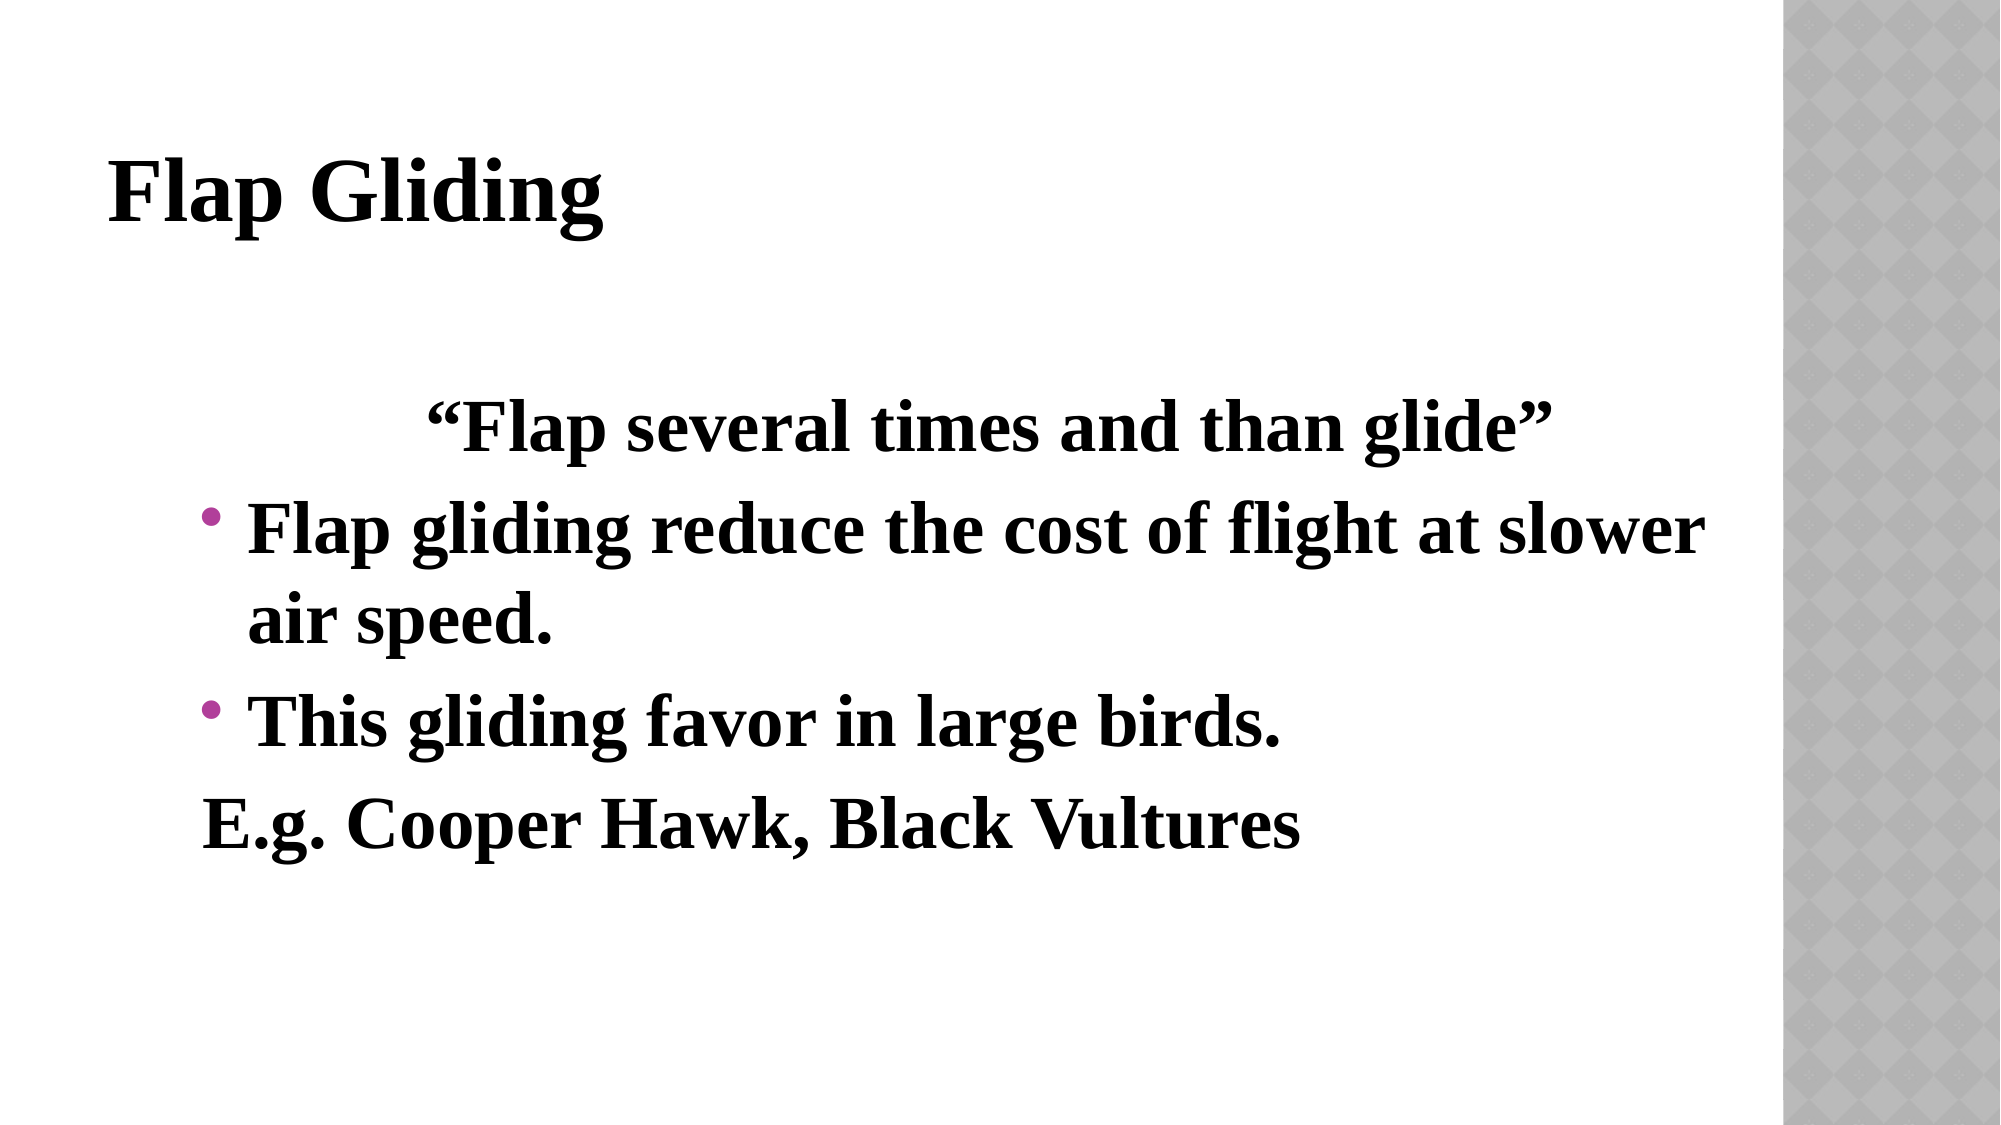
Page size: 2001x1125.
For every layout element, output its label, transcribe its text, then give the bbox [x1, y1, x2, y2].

list “Flap several times and than glide” Flap gliding reduce the cost of flight at slower air speed. This gliding favor in large birds. E.g. Cooper Hawk, Black Vultures [187, 369, 1813, 1053]
title Flap Gliding [99, 52, 1684, 240]
